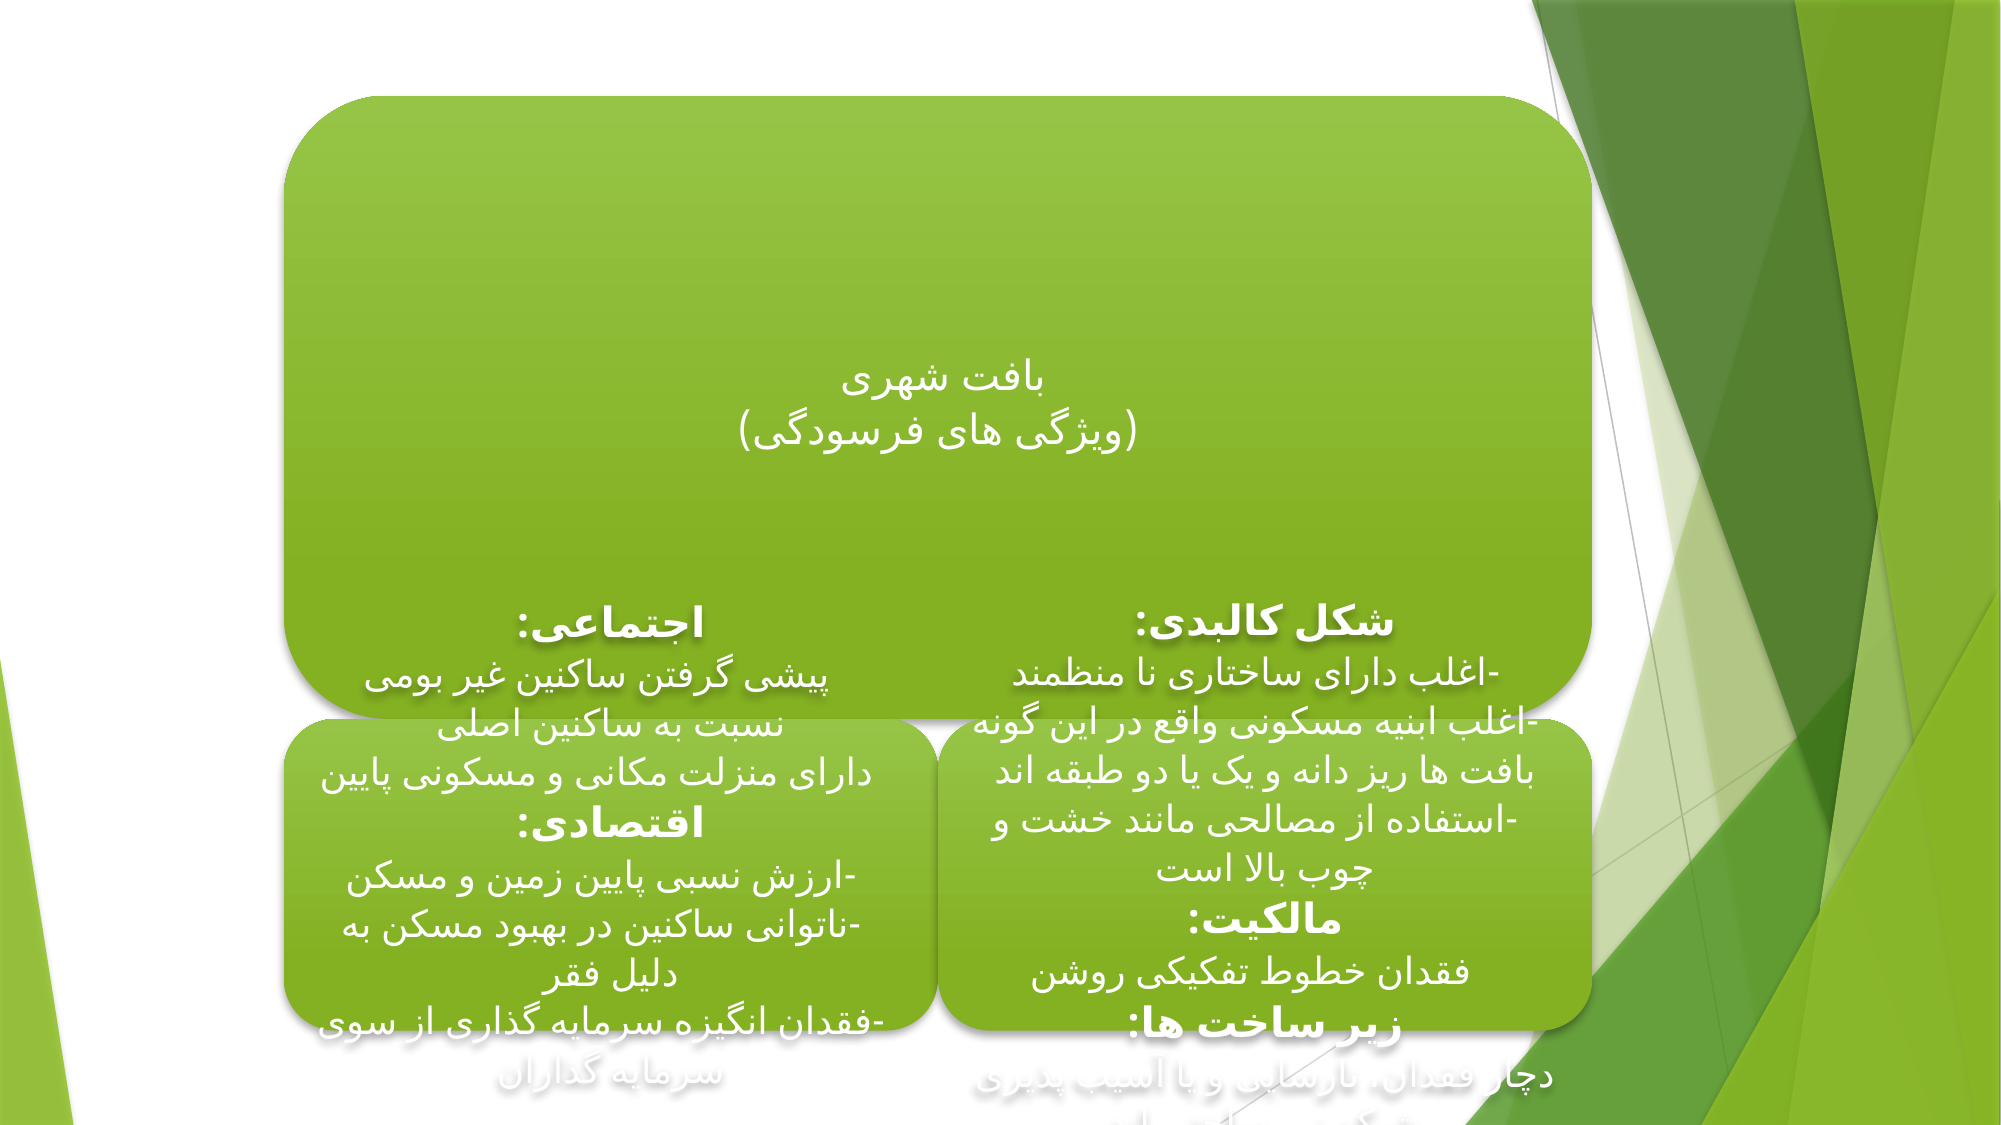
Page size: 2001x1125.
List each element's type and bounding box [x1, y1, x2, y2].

list [283, 95, 1593, 1032]
